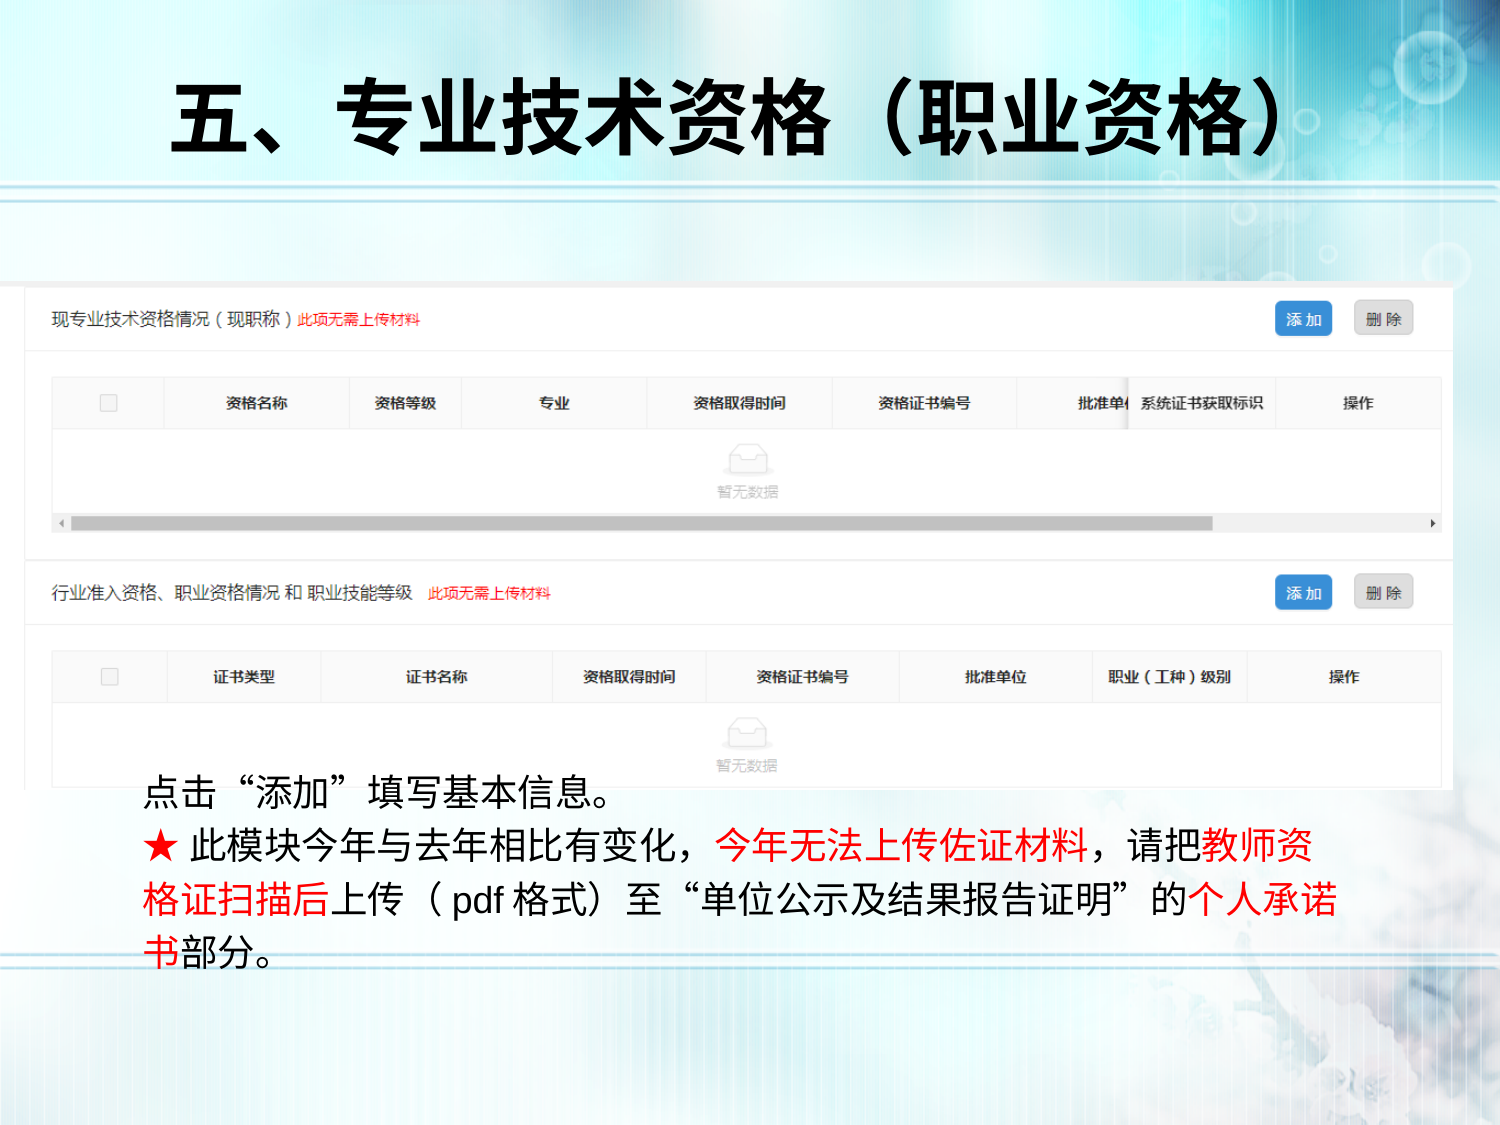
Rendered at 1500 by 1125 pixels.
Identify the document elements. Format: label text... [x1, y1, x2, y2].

text_box 点击“添加”填写基本信息。 ★此模块今年与去年相比有变化，今年无法上传佐证材料，请把教师资格证扫描后上传（pdf格式）至“单位公示及结果报告证明”的个人承诺书部分。 [128, 790, 1353, 982]
picture [0, 0, 1500, 1125]
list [0, 282, 1453, 790]
title 五、专业技术资格（职业资格） [74, 45, 1426, 185]
